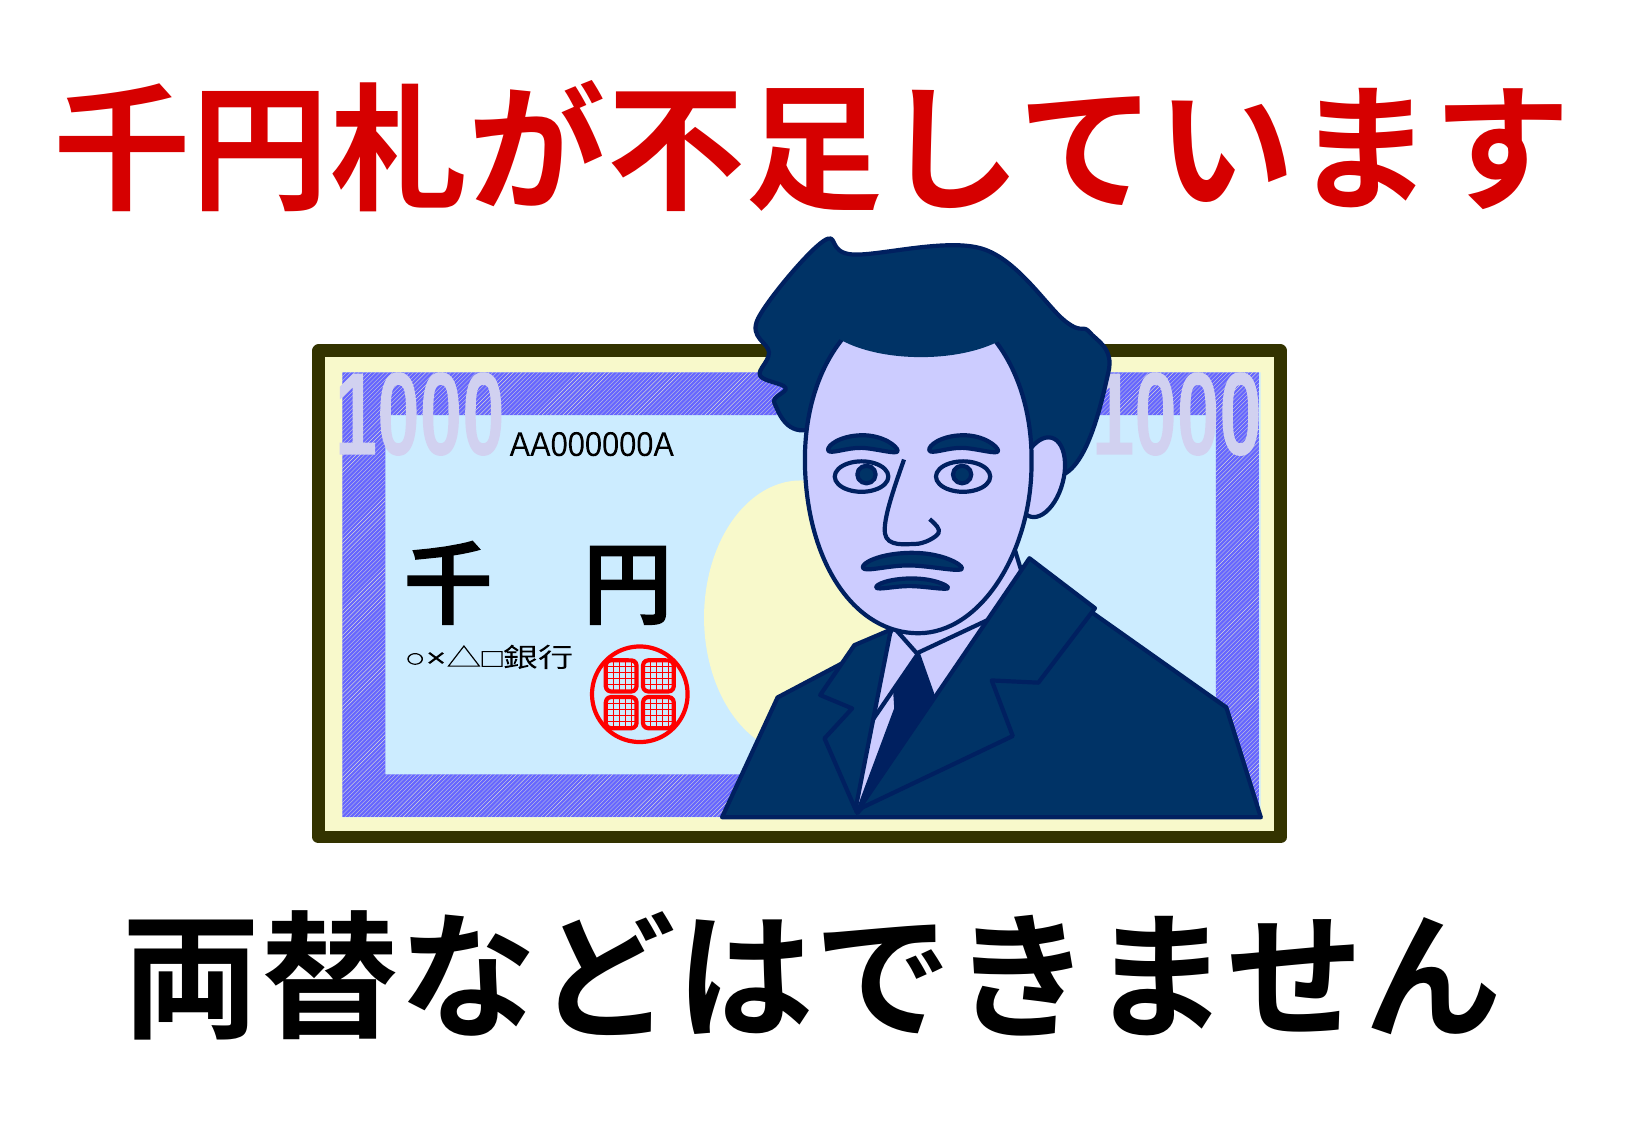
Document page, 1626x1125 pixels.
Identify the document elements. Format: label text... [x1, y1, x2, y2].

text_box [318, 237, 1281, 838]
text_box 両替などはできません [0, 882, 1625, 1063]
text_box 千円札が不足しています [0, 54, 1625, 235]
